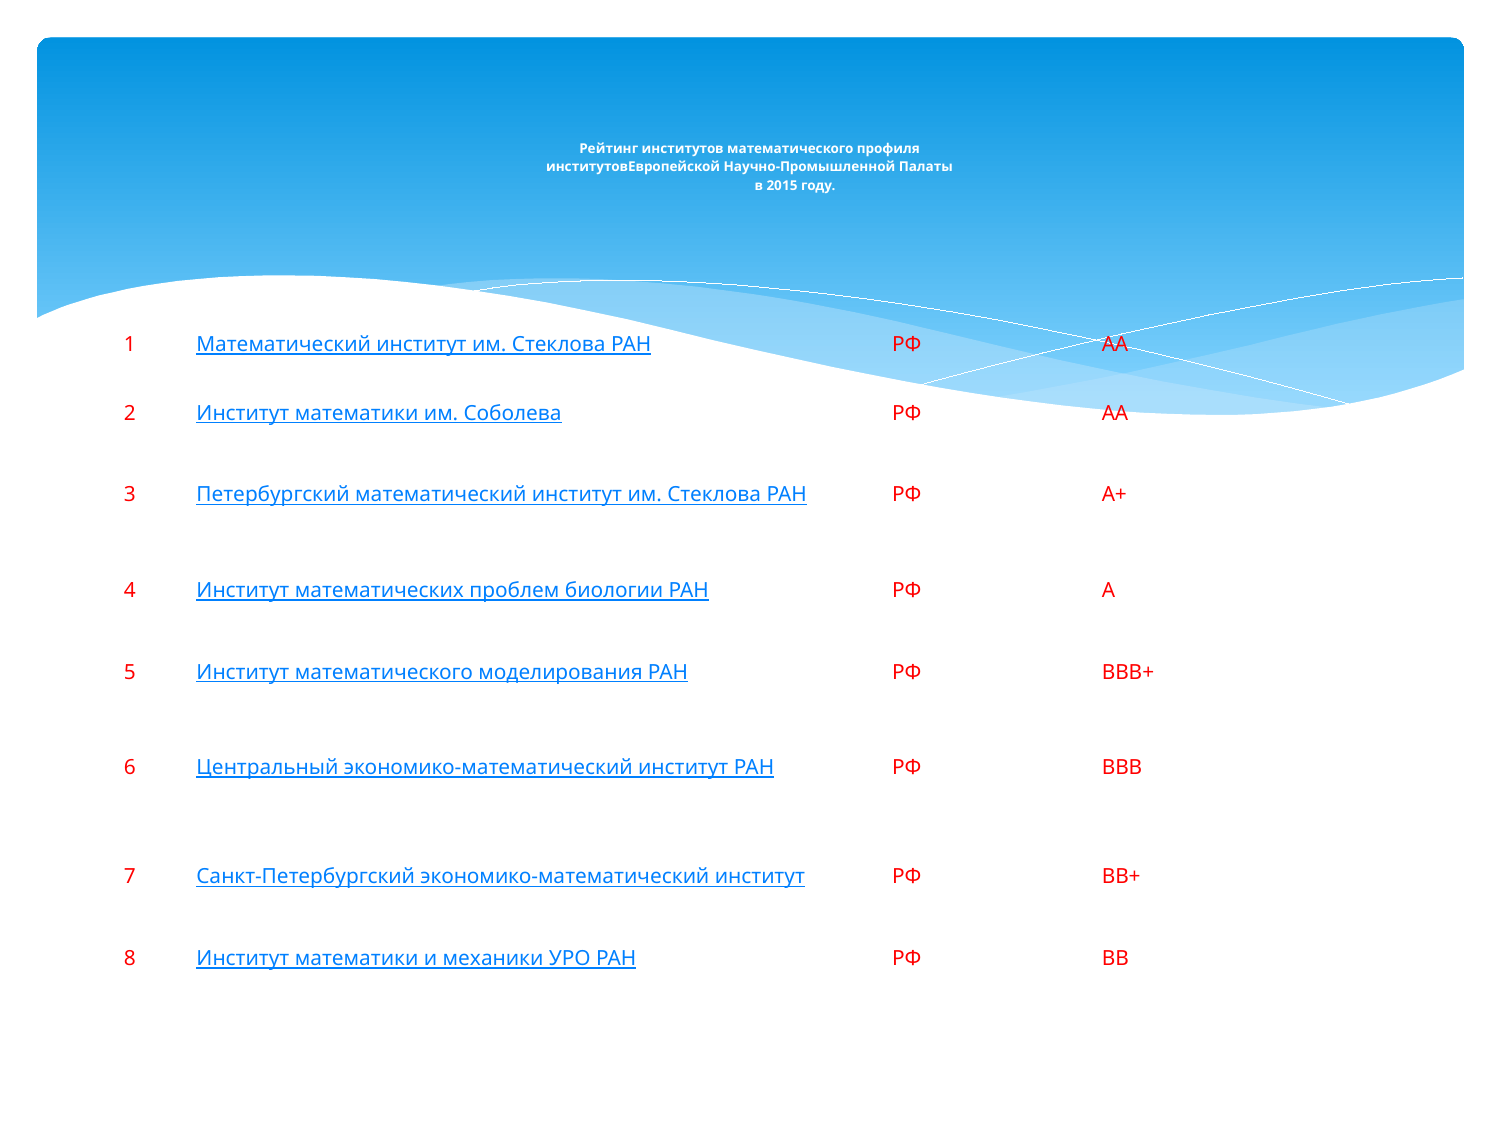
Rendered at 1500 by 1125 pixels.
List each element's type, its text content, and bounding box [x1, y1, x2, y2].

table_cell РФ [892, 385, 1102, 439]
table_cell РФ [892, 821, 1102, 930]
table_cell 2 [124, 385, 196, 439]
table_cell РФ [892, 630, 1102, 712]
table_header 1 [124, 303, 196, 385]
table_cell 5 [124, 630, 196, 712]
table_cell Санкт-Петербургский экономико-математический институт [196, 821, 892, 930]
table_header Математический институт им. Стеклова РАН [196, 303, 892, 385]
table_cell BB [1102, 930, 1400, 985]
table_cell BBB+ [1102, 630, 1400, 712]
table_cell РФ [892, 712, 1102, 821]
table_header РФ [892, 303, 1102, 385]
table_cell РФ [892, 930, 1102, 985]
table_cell Институт математических проблем биологии РАН [196, 548, 892, 630]
table_cell РФ [892, 548, 1102, 630]
table_cell Петербургский математический институт им. Стеклова РАН [196, 439, 892, 548]
table_cell АА [1102, 385, 1400, 439]
table_header АА [1102, 303, 1400, 385]
table_cell А [1102, 548, 1400, 630]
table_cell 3 [124, 439, 196, 548]
table_cell Институт математики им. Соболева [196, 385, 892, 439]
table_cell Центральный экономико-математический институт РАН [196, 712, 892, 821]
table_cell Институт математики и механики УРО РАН [196, 930, 892, 985]
table_cell 7 [124, 821, 196, 930]
table_cell BB+ [1102, 821, 1400, 930]
table_cell Институт математического моделирования РАН [196, 630, 892, 712]
table_cell BBB [1102, 712, 1400, 821]
table_cell А+ [1102, 439, 1400, 548]
table_cell 6 [124, 712, 196, 821]
table_cell 4 [124, 548, 196, 630]
table_cell 8 [124, 930, 196, 985]
title Рейтинг институтов математического профиля институтовЕвропейской Научно-Промышленной Палаты в 2015 году. [75, 55, 1425, 261]
table_cell РФ [892, 439, 1102, 548]
